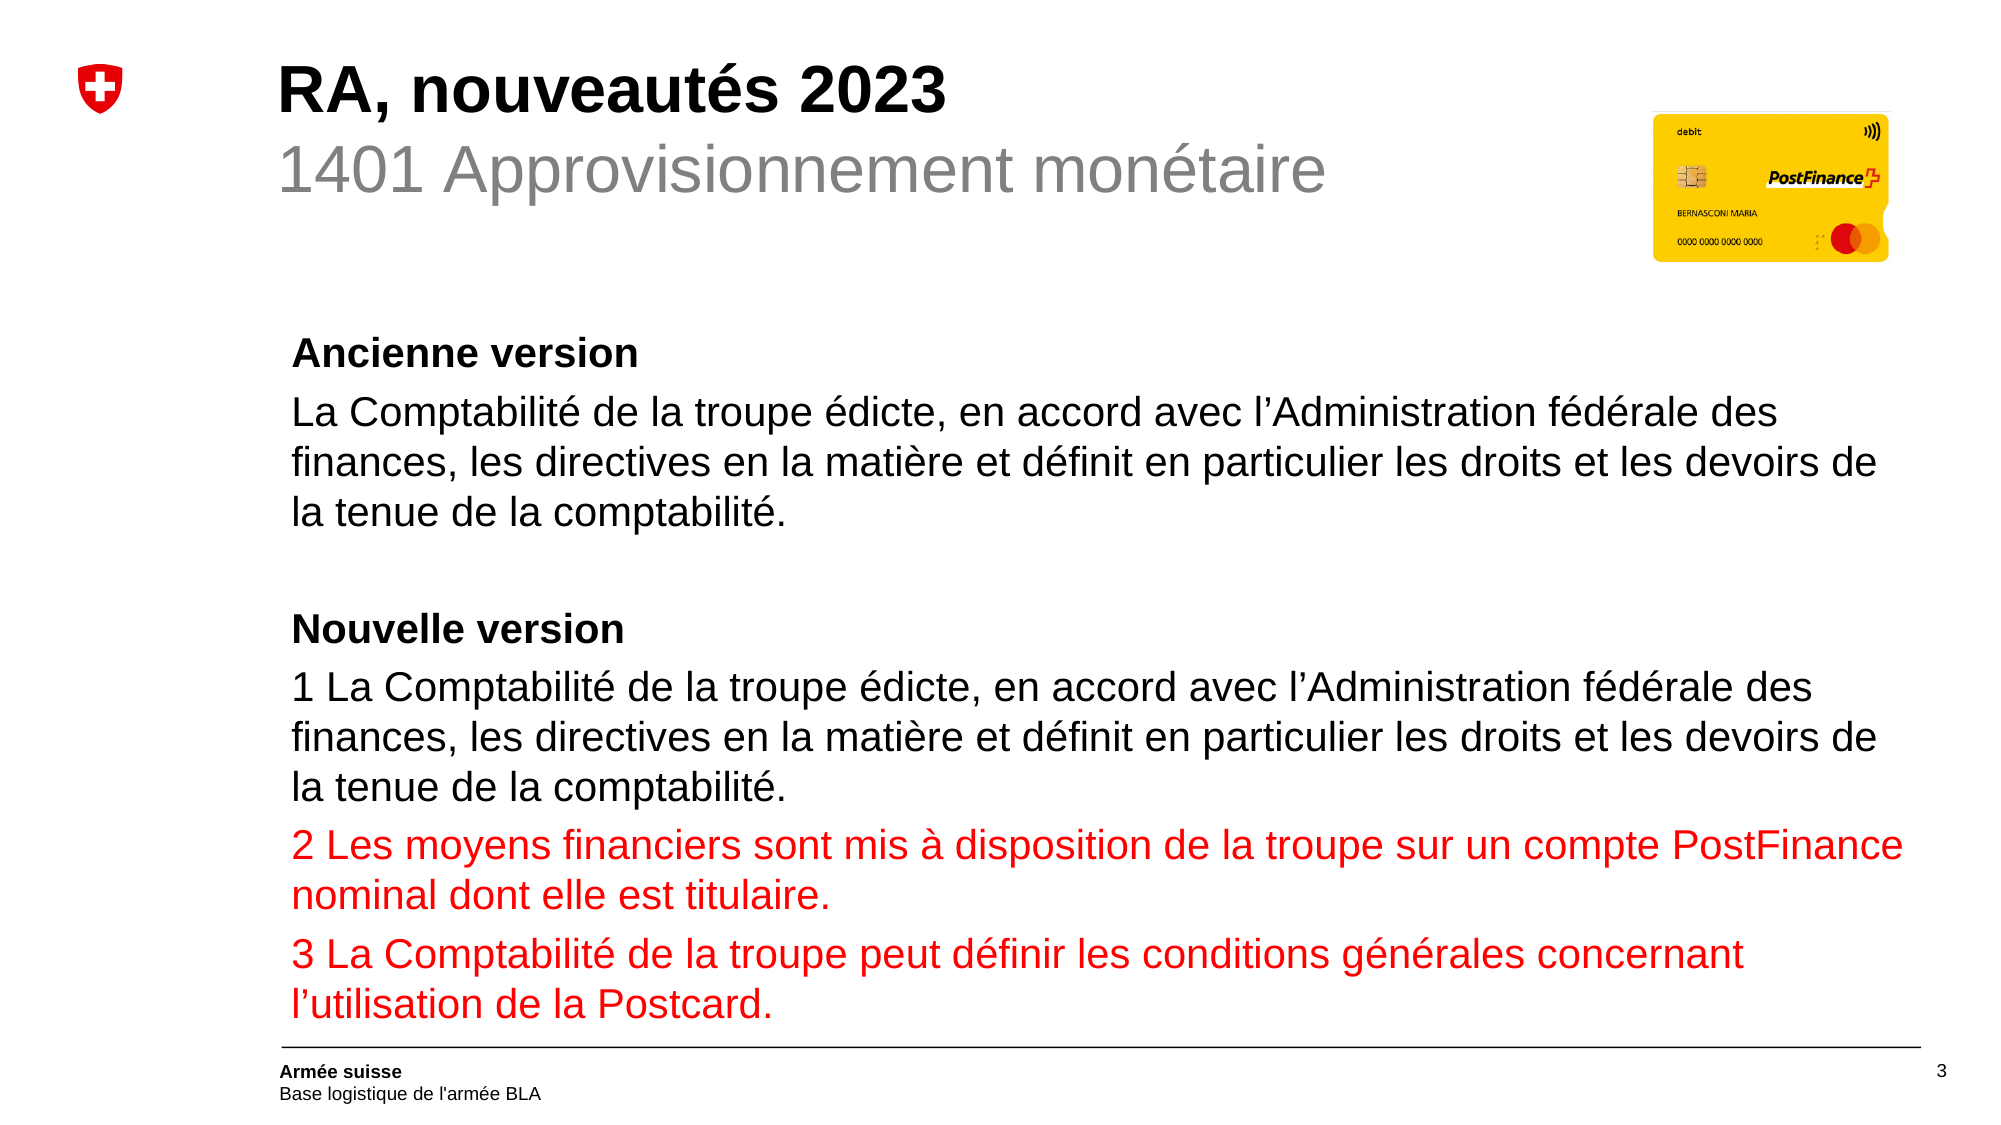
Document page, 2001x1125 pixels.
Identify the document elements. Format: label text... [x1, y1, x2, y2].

picture [78, 64, 123, 115]
picture [1651, 101, 1910, 277]
title RA, nouveautés 2023 1401 Approvisionnement monétaire [277, 45, 1910, 209]
list Ancienne version La Comptabilité de la troupe édicte, en accord avec l’Administration fédérale des finances, les directives en la matière et définit en particulier les droits et les devoirs de la tenue de la comptabilité. Nouvelle version 1 La Comptabilité de la troupe édicte, en accord avec l’Administration fédérale des finances, les directives en la matière et définit en particulier les droits et les devoirs de la tenue de la comptabilité. 2 Les moyens financiers sont mis à disposition de la troupe sur un compte PostFinance nominal dont elle est titulaire. 3 La Comptabilité de la troupe peut définir les conditions générales concernant l’utilisation de la Postcard. [290, 326, 1910, 983]
